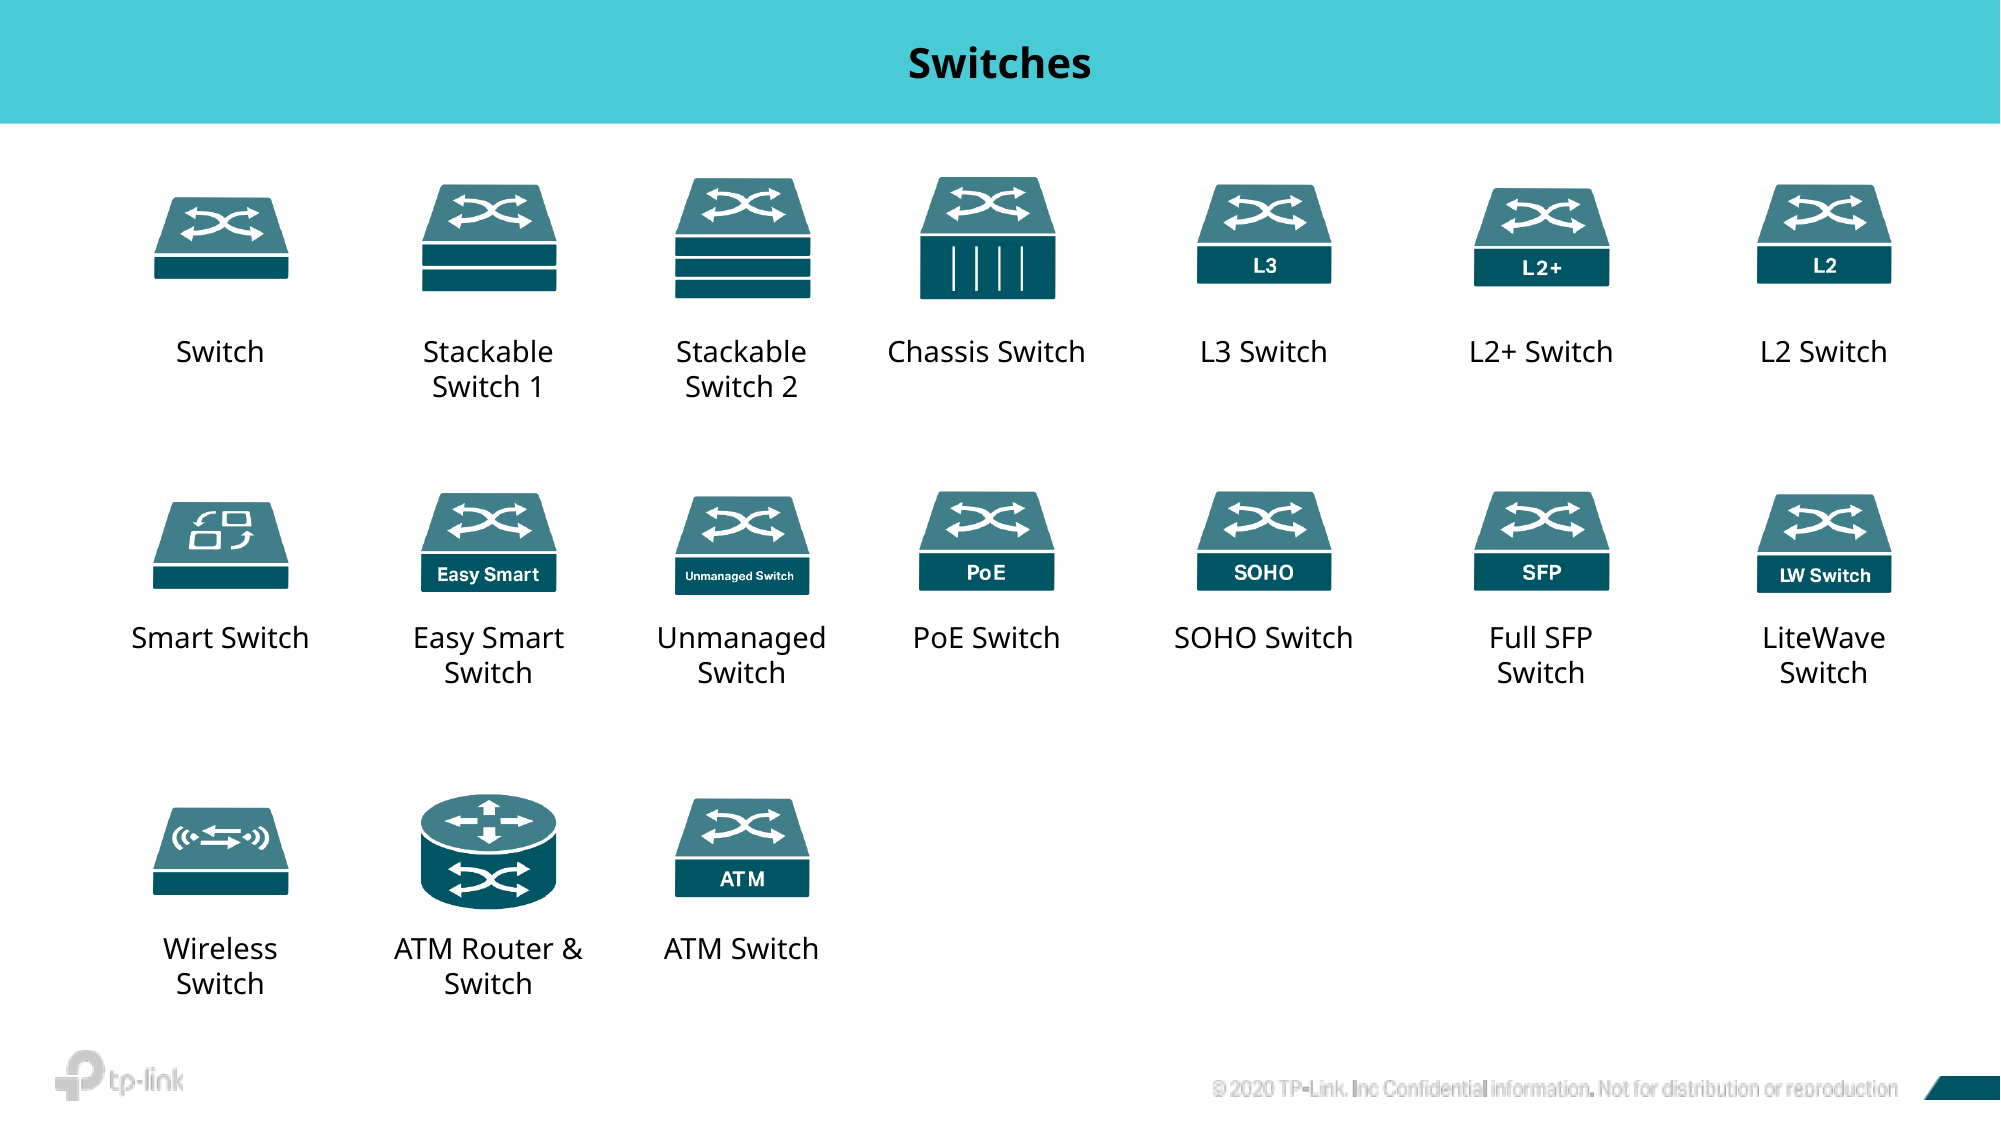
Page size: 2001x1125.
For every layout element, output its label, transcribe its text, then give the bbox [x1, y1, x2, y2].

picture [1750, 163, 1898, 312]
picture [667, 163, 817, 312]
text_box Wireless Switch [105, 922, 336, 1008]
text_box ATM Switch [626, 922, 857, 973]
text_box SOHO Switch [1148, 612, 1380, 662]
text_box [0, 0, 2000, 125]
text_box ATM Router & Switch [373, 922, 604, 1008]
text_box Switches [893, 29, 1107, 94]
picture [146, 470, 295, 619]
picture [414, 470, 563, 619]
text_box Chassis Switch [860, 325, 1113, 376]
picture [667, 470, 816, 619]
slide_number [1873, 1058, 1992, 1119]
text_box Easy Smart Switch [373, 612, 604, 697]
picture [146, 163, 295, 312]
picture [1190, 163, 1338, 312]
picture [1190, 470, 1338, 619]
text_box L3 Switch [1138, 325, 1390, 376]
picture [414, 777, 563, 926]
text_box Smart Switch [105, 612, 336, 662]
picture [912, 470, 1061, 619]
text_box LiteWave Switch [1708, 612, 1940, 697]
picture [1467, 470, 1616, 619]
text_box Switch [135, 325, 307, 376]
text_box L2 Switch [1698, 325, 1950, 376]
picture [1750, 470, 1898, 619]
text_box Stackable Switch 2 [615, 325, 868, 411]
text_box PoE Switch [871, 612, 1102, 662]
text_box Unmanaged Switch [626, 612, 857, 697]
picture [1467, 163, 1616, 312]
picture [146, 777, 295, 926]
picture [667, 777, 816, 926]
picture [912, 163, 1062, 312]
text_box Stackable Switch 1 [403, 325, 575, 411]
picture [414, 163, 564, 312]
text_box L2+ Switch [1415, 325, 1668, 376]
text_box Full SFP Switch [1426, 612, 1657, 697]
